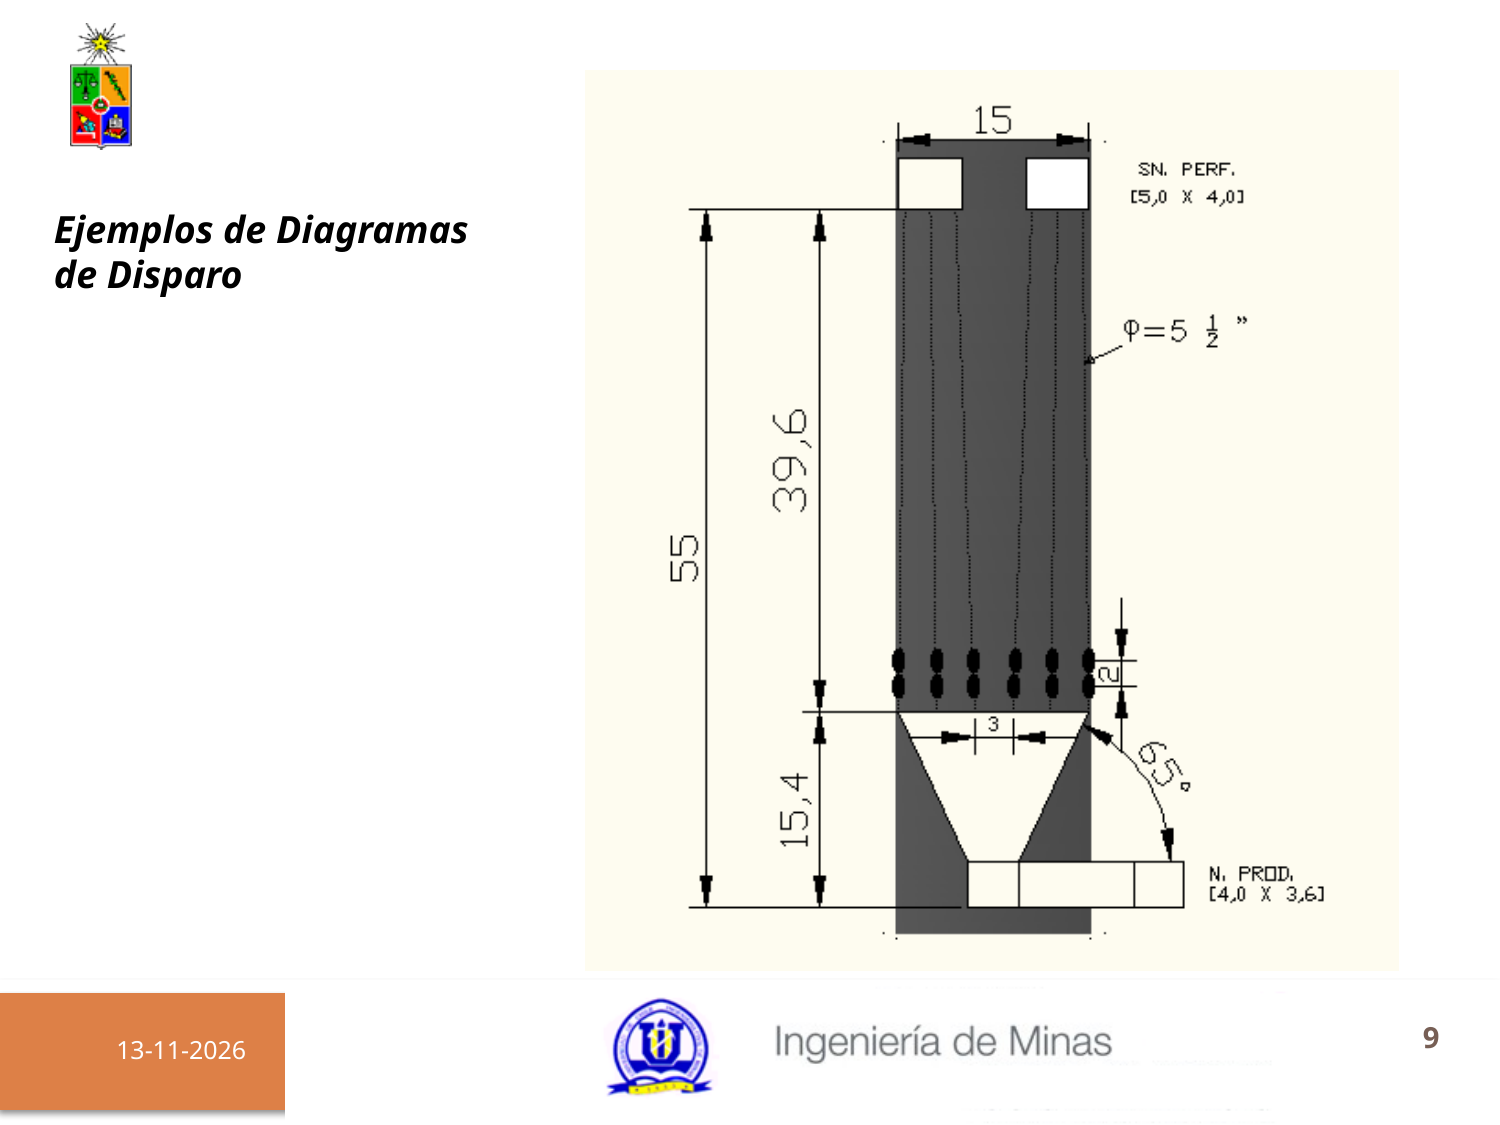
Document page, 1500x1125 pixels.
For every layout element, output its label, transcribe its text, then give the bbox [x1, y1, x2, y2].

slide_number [12, 995, 279, 1108]
picture [69, 23, 132, 151]
picture [285, 980, 1500, 1125]
text_box Ejemplos de Diagramas de Disparo [39, 199, 484, 304]
picture [585, 69, 1399, 971]
